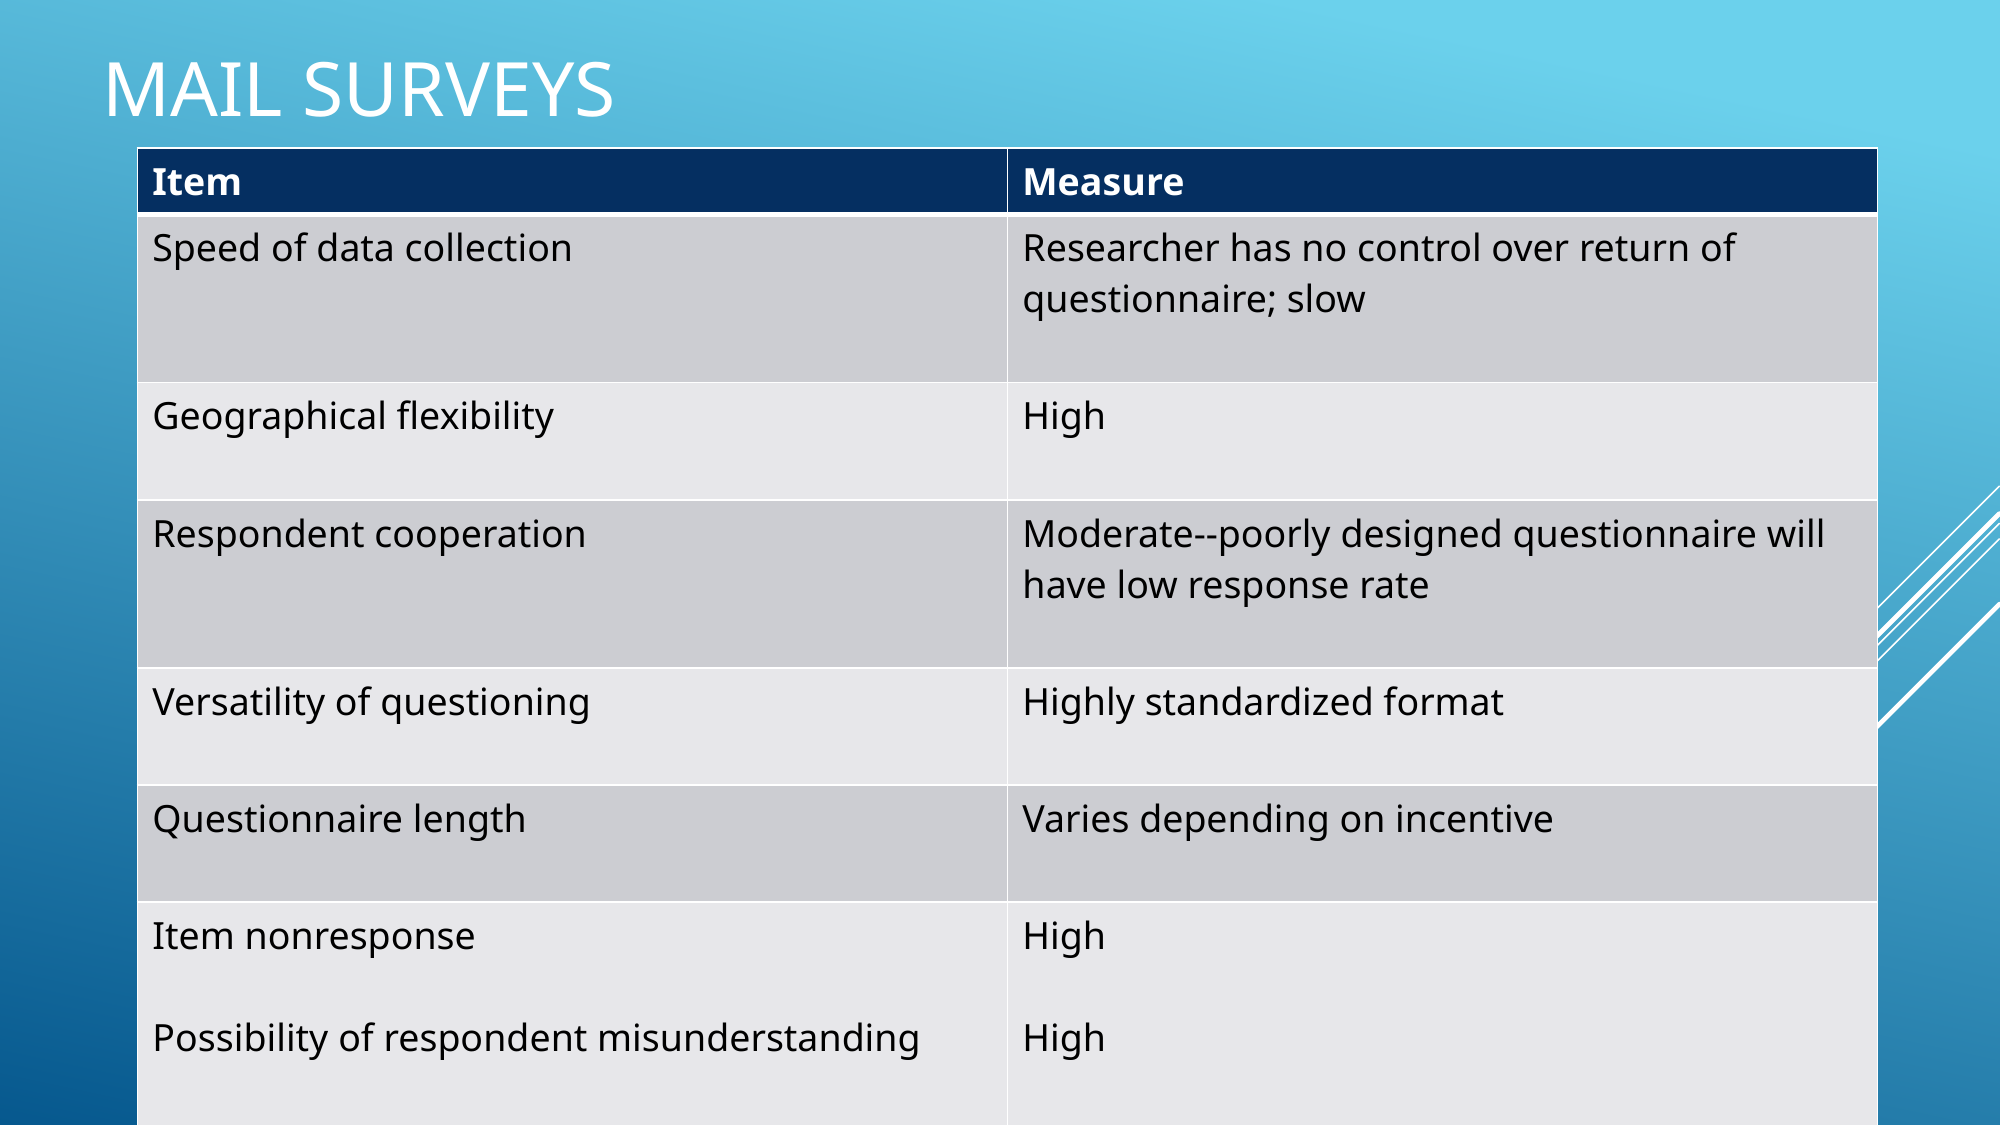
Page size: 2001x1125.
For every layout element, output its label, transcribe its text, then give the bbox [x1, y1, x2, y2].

table_cell Respondent cooperation [138, 501, 1007, 667]
table_cell Varies depending on incentive [1008, 786, 1877, 901]
table_cell Moderate--poorly designed questionnaire will have low response rate [1008, 501, 1877, 667]
title Mail Surveys [87, 0, 1488, 210]
table_header Item [138, 149, 1007, 212]
table_cell Speed of data collection [138, 217, 1007, 382]
table_cell Versatility of questioning [138, 669, 1007, 784]
table_cell High [1008, 383, 1877, 499]
table_cell Questionnaire length [138, 786, 1007, 901]
table_cell Item nonresponse Possibility of respondent misunderstanding [138, 903, 1007, 1125]
table_header Measure [1008, 149, 1877, 212]
table_cell High High [1008, 903, 1877, 1125]
table_cell Researcher has no control over return of questionnaire; slow [1008, 217, 1877, 382]
table_cell Highly standardized format [1008, 669, 1877, 784]
table_cell Geographical flexibility [138, 383, 1007, 499]
